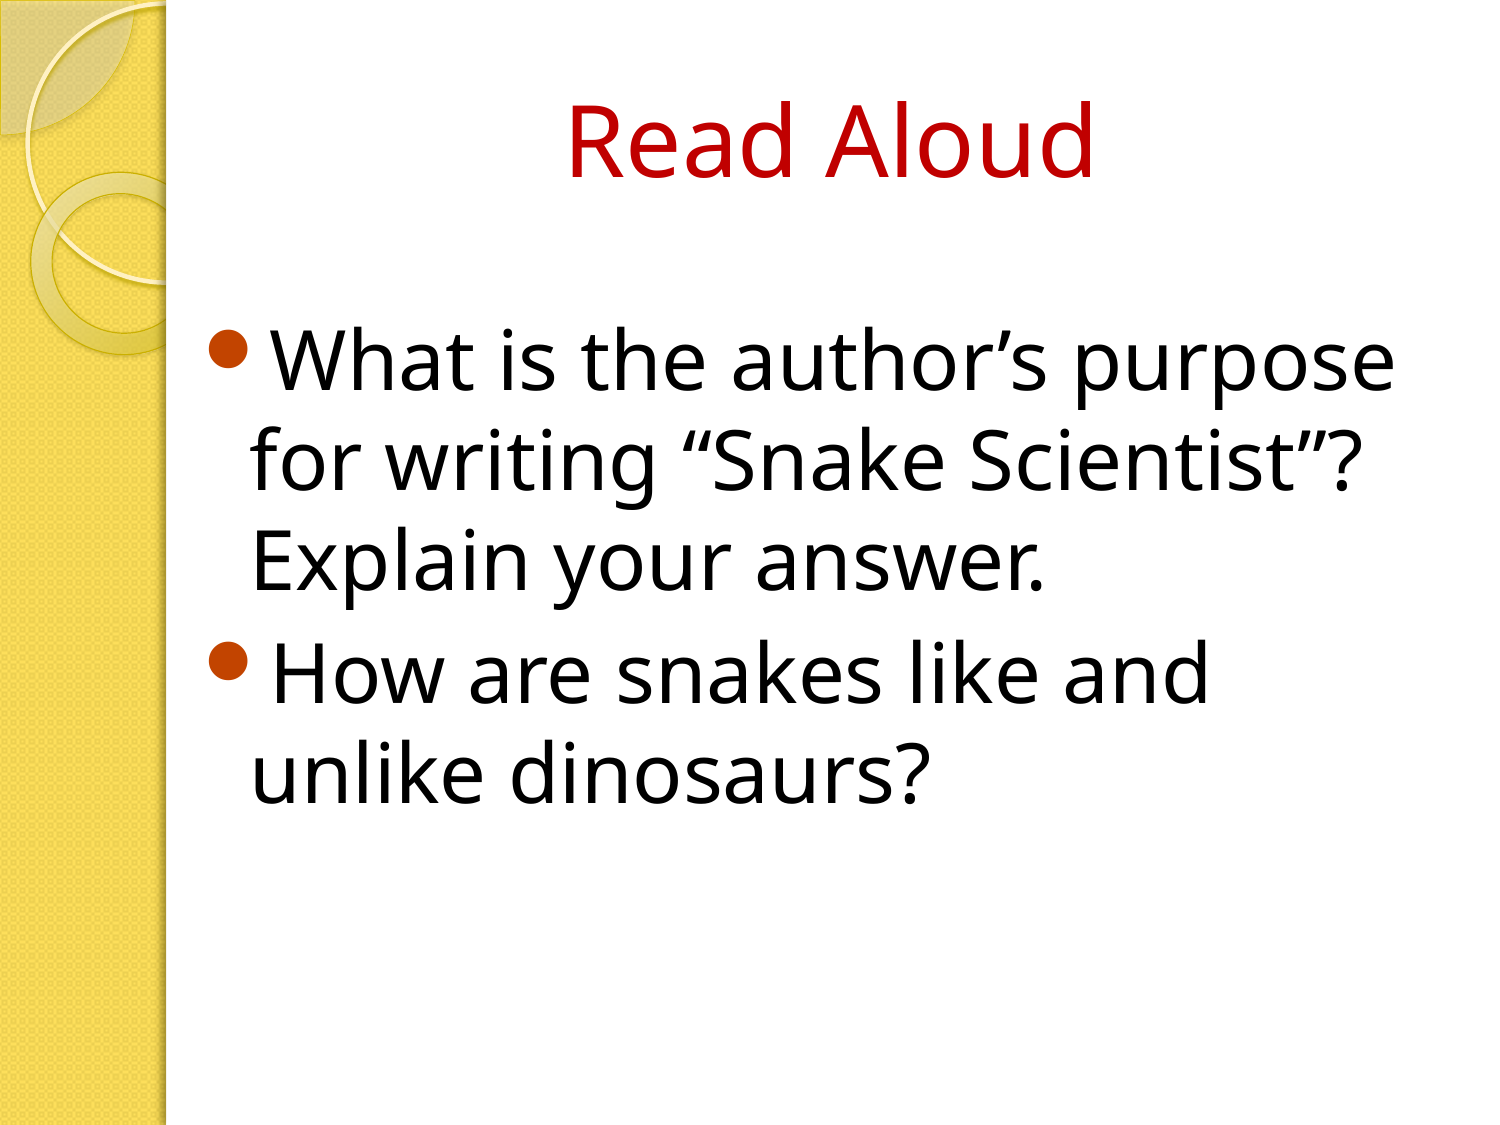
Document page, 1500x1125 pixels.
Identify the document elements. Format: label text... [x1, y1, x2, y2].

title Read Aloud [212, 37, 1450, 238]
list What is the author’s purpose for writing “Snake Scientist”? Explain your answer. How are snakes like and unlike dinosaurs? [174, 299, 1463, 988]
